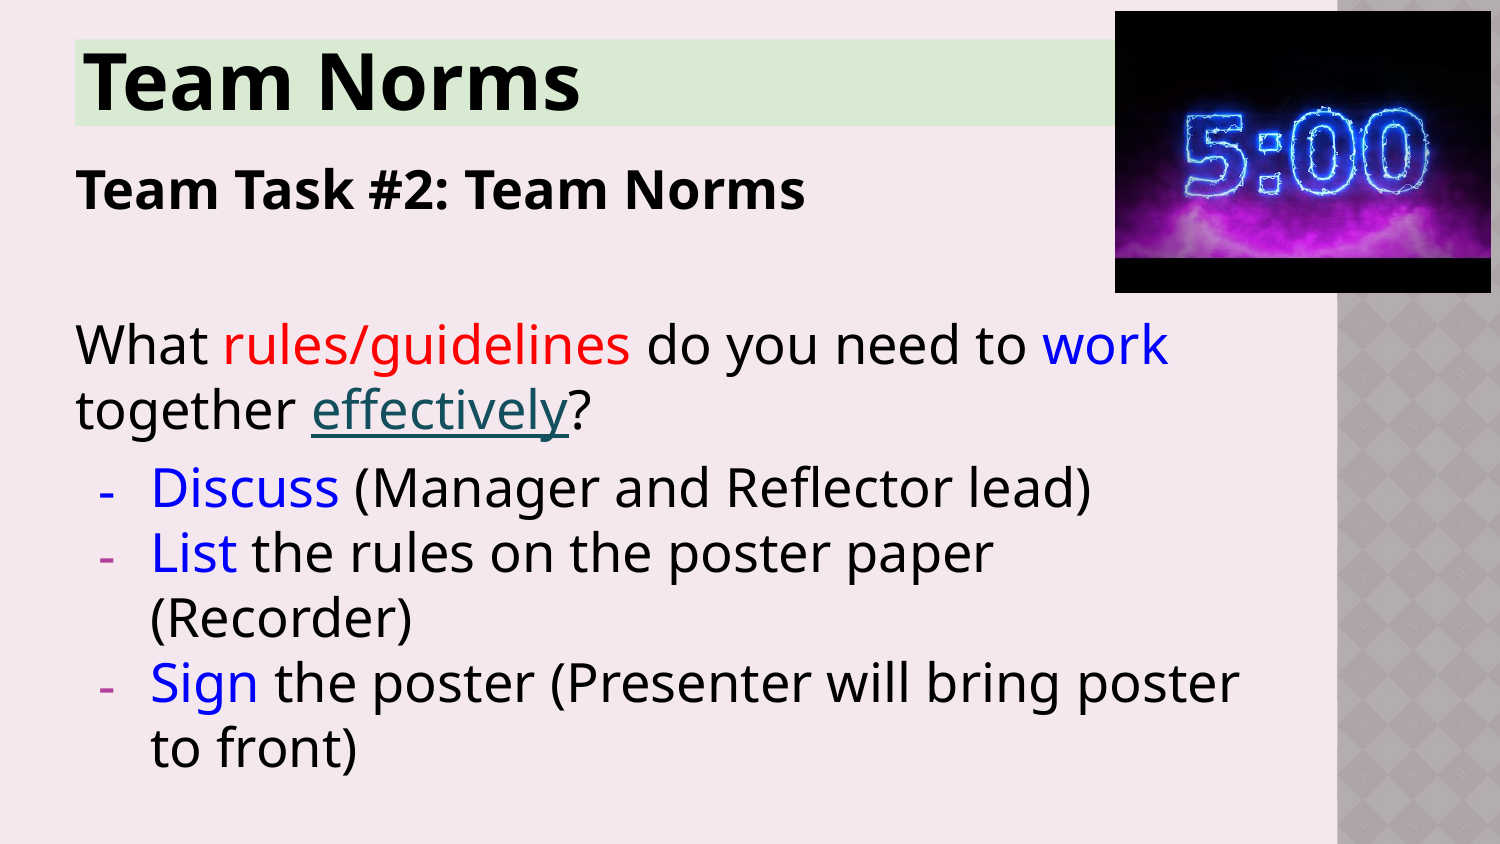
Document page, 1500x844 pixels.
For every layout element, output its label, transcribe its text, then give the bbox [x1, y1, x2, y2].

list Team Task #2: Team Norms What rules/guidelines do you need to work together effectively? Discuss (Manager and Reflector lead) List the rules on the poster paper (Recorder) Sign the poster (Presenter will bring poster to front) [60, 148, 1263, 795]
title Team Norms [75, 39, 1110, 127]
picture [1115, 11, 1491, 293]
